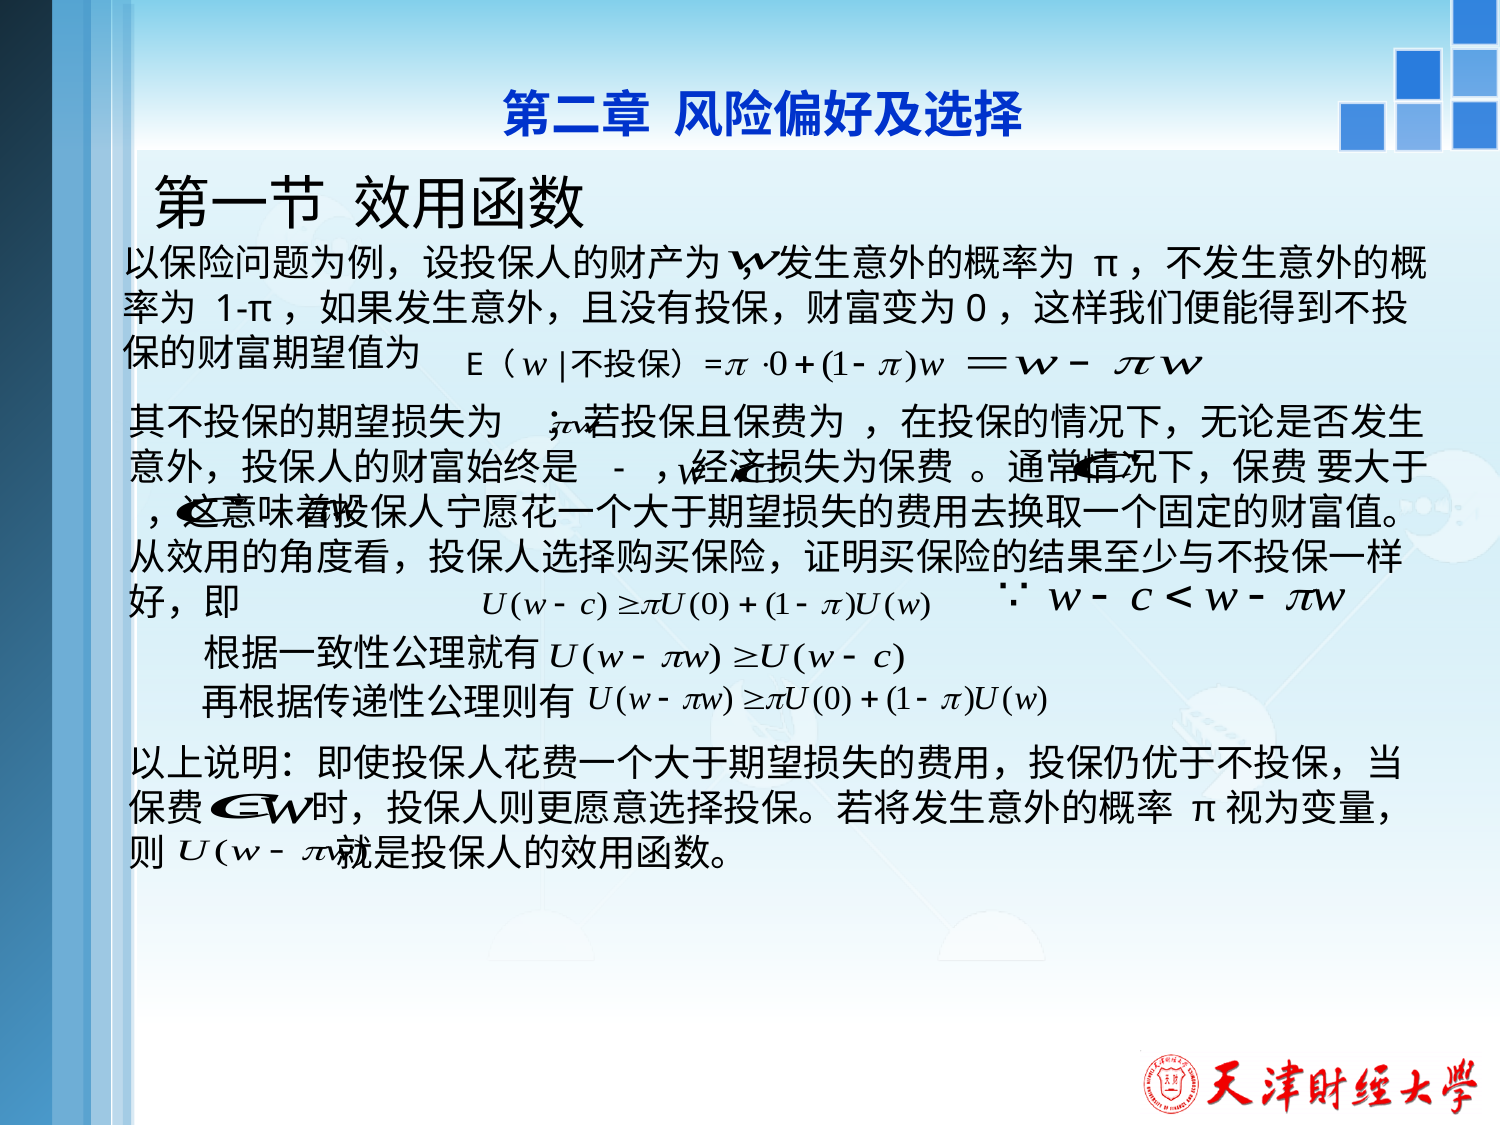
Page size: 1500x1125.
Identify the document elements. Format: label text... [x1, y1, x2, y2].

text_box 根据一致性公理就有 [137, 621, 541, 671]
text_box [148, 487, 276, 536]
text_box 第二章 风险偏好及选择 [137, 74, 1388, 150]
picture [132, 150, 137, 231]
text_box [172, 832, 377, 873]
picture [132, 631, 137, 731]
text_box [1045, 444, 1172, 492]
text_box 再根据传递性公理则有 [135, 671, 584, 731]
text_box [182, 784, 310, 831]
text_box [245, 786, 329, 831]
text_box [997, 579, 1353, 622]
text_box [669, 455, 712, 495]
title 第一节 效用函数 [137, 150, 1125, 231]
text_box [712, 243, 795, 280]
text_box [544, 416, 606, 441]
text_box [544, 636, 914, 683]
text_box 以上说明：即使投保人花费一个大于期望损失的费用，投保仍优于不投保，当保费 = 时，投保人则更愿意选择投保。若将发生意外的概率 π视为变量，则 就是投保人的效用函数。 [113, 731, 1424, 927]
text_box 以保险问题为例，设投保人的财产为 ，发生意外的概率为 π，不发生意外的概率为 1-π，如果发生意外，且没有投保，财富变为0，这样我们便能得到不投保的财富期望值为 [107, 231, 1447, 427]
picture [132, 150, 1500, 965]
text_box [478, 584, 937, 628]
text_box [950, 349, 1213, 385]
text_box 其不投保的期望损失为 ；若投保且保费为 ，在投保的情况下，无论是否发生意外，投保人的财富始终是 - ，经济损失为保费 。通常情况下，保费 要大于 ，这意味着投保人宁愿花一个大于期望损失的费用去换取一个固定的财富值。从效用的角度看，投保人选择购买保险，证明买保险的结果至少与不投保一样好，即 [113, 390, 1447, 631]
picture [1131, 1049, 1500, 1119]
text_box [584, 678, 1054, 724]
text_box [300, 490, 366, 533]
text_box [713, 455, 812, 494]
